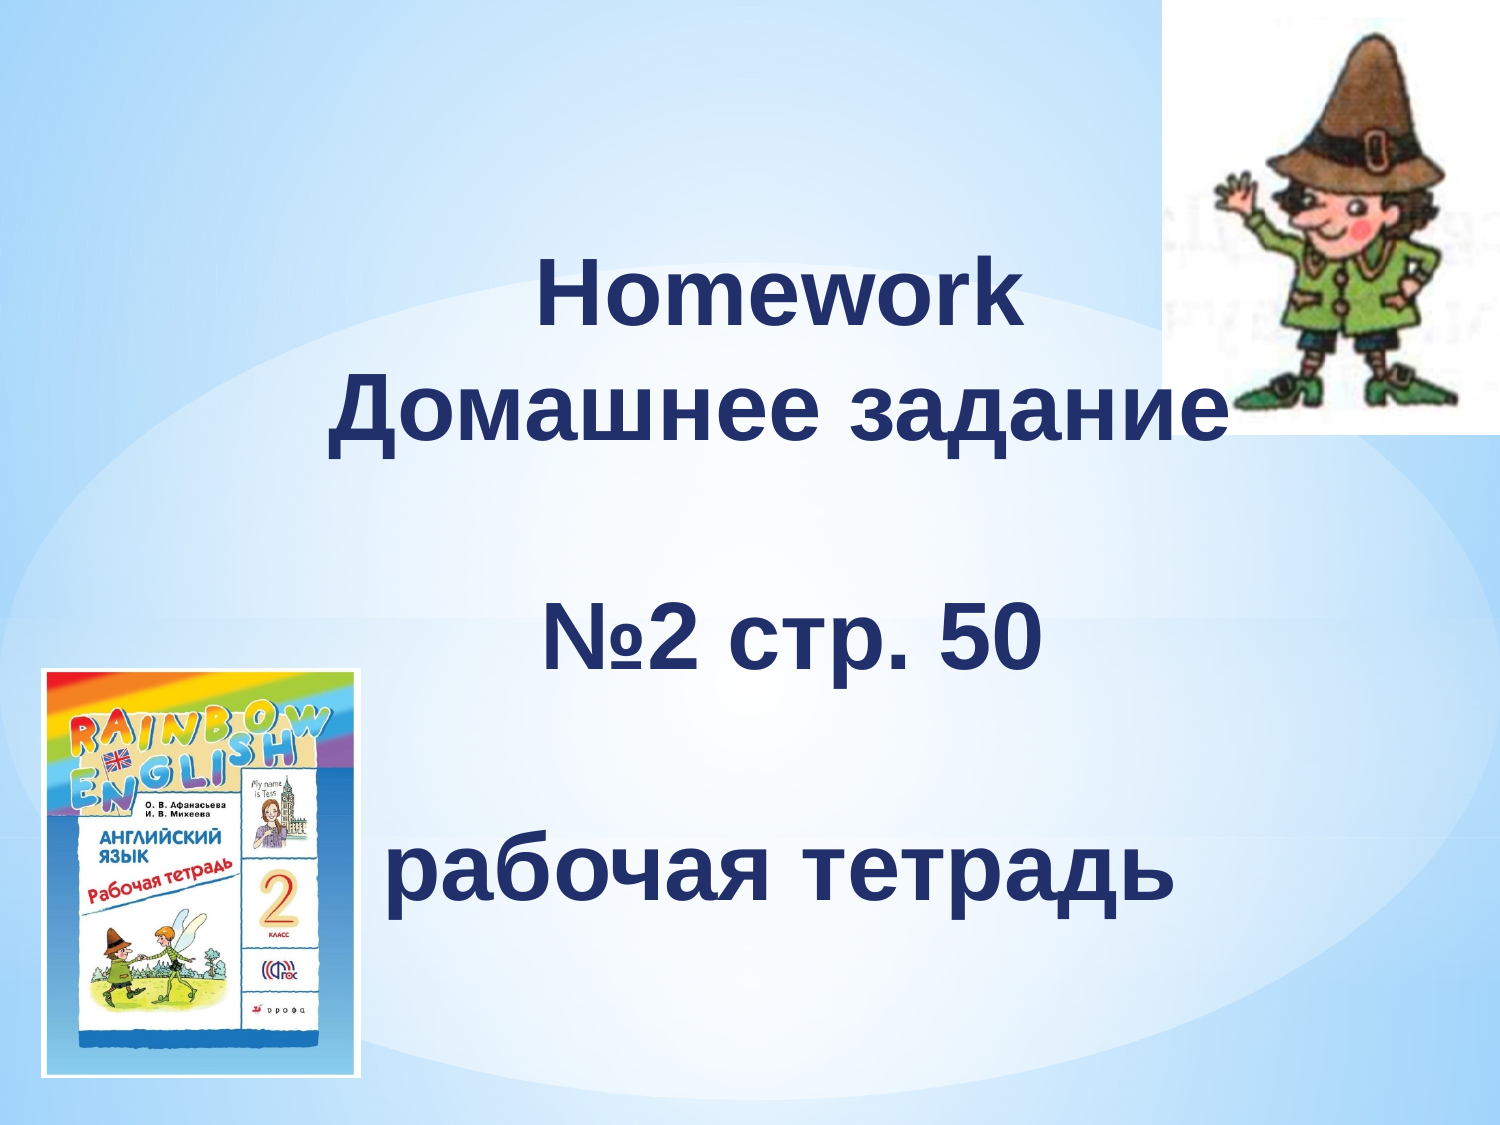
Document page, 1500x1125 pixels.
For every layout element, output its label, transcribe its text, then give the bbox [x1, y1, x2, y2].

picture [1161, 0, 1500, 435]
picture [40, 668, 361, 1078]
title Homework Домашнее задание №2 стр. 50 рабочая тетрадь [242, 221, 1156, 410]
